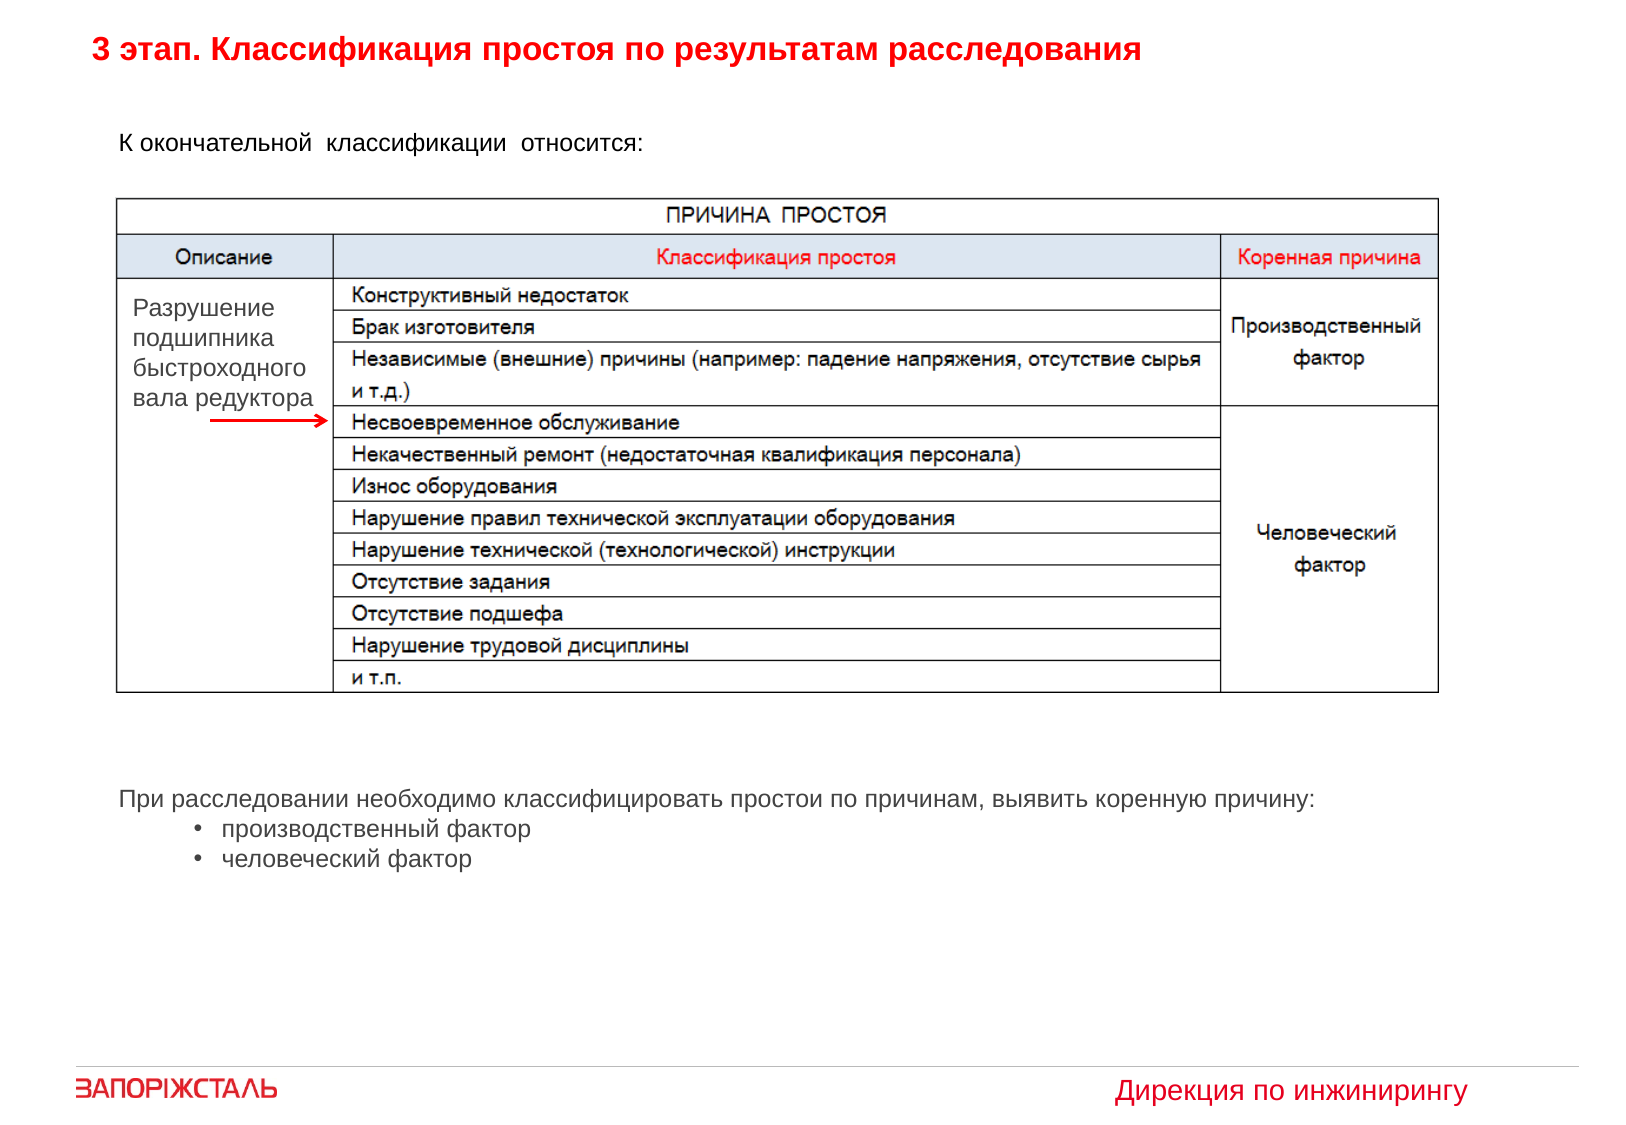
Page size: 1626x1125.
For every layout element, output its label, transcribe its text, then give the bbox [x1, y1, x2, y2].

picture [76, 1078, 277, 1098]
picture [115, 196, 1439, 693]
text_box К окончательной классификации относится: [103, 119, 750, 165]
text_box При расследовании необходимо классифицировать простои по причинам, выявить коренную причину: производственный фактор человеческий фактор [103, 775, 1429, 880]
title 3 этап. Классификация простоя по результатам расследования [91, 12, 1522, 79]
